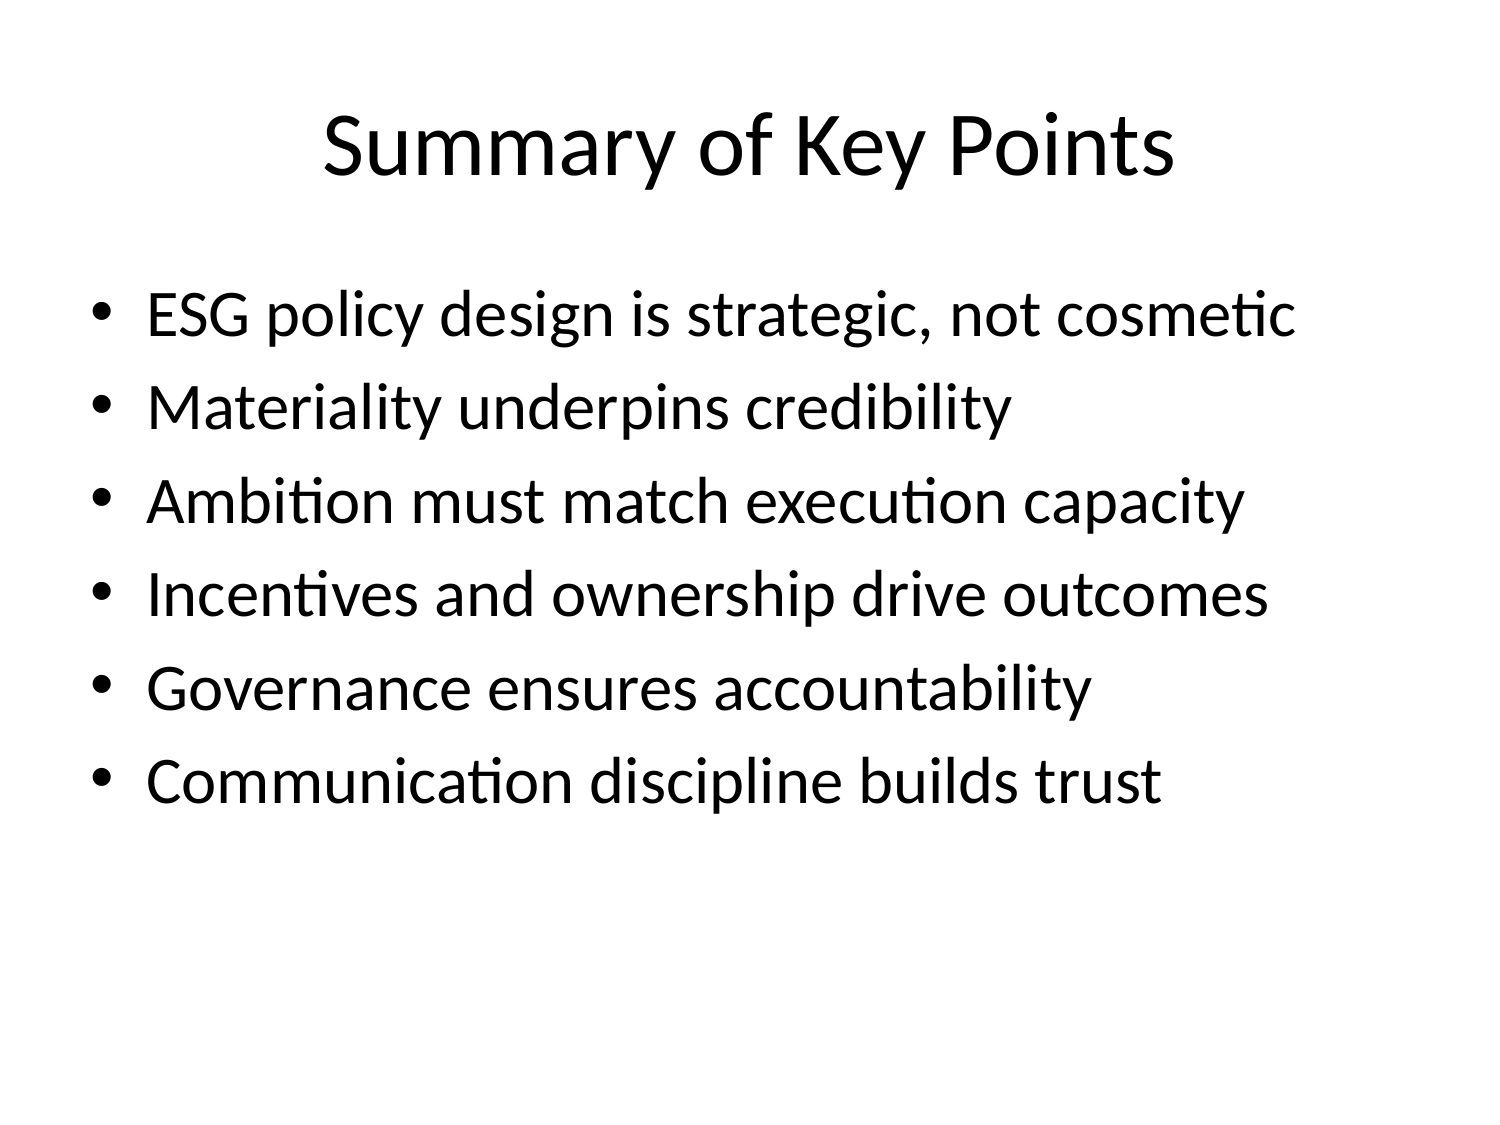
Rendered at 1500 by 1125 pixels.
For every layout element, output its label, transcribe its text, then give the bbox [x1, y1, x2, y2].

list ESG policy design is strategic, not cosmetic Materiality underpins credibility Ambition must match execution capacity Incentives and ownership drive outcomes Governance ensures accountability Communication discipline builds trust [75, 262, 1425, 1005]
title Summary of Key Points [75, 45, 1425, 233]
